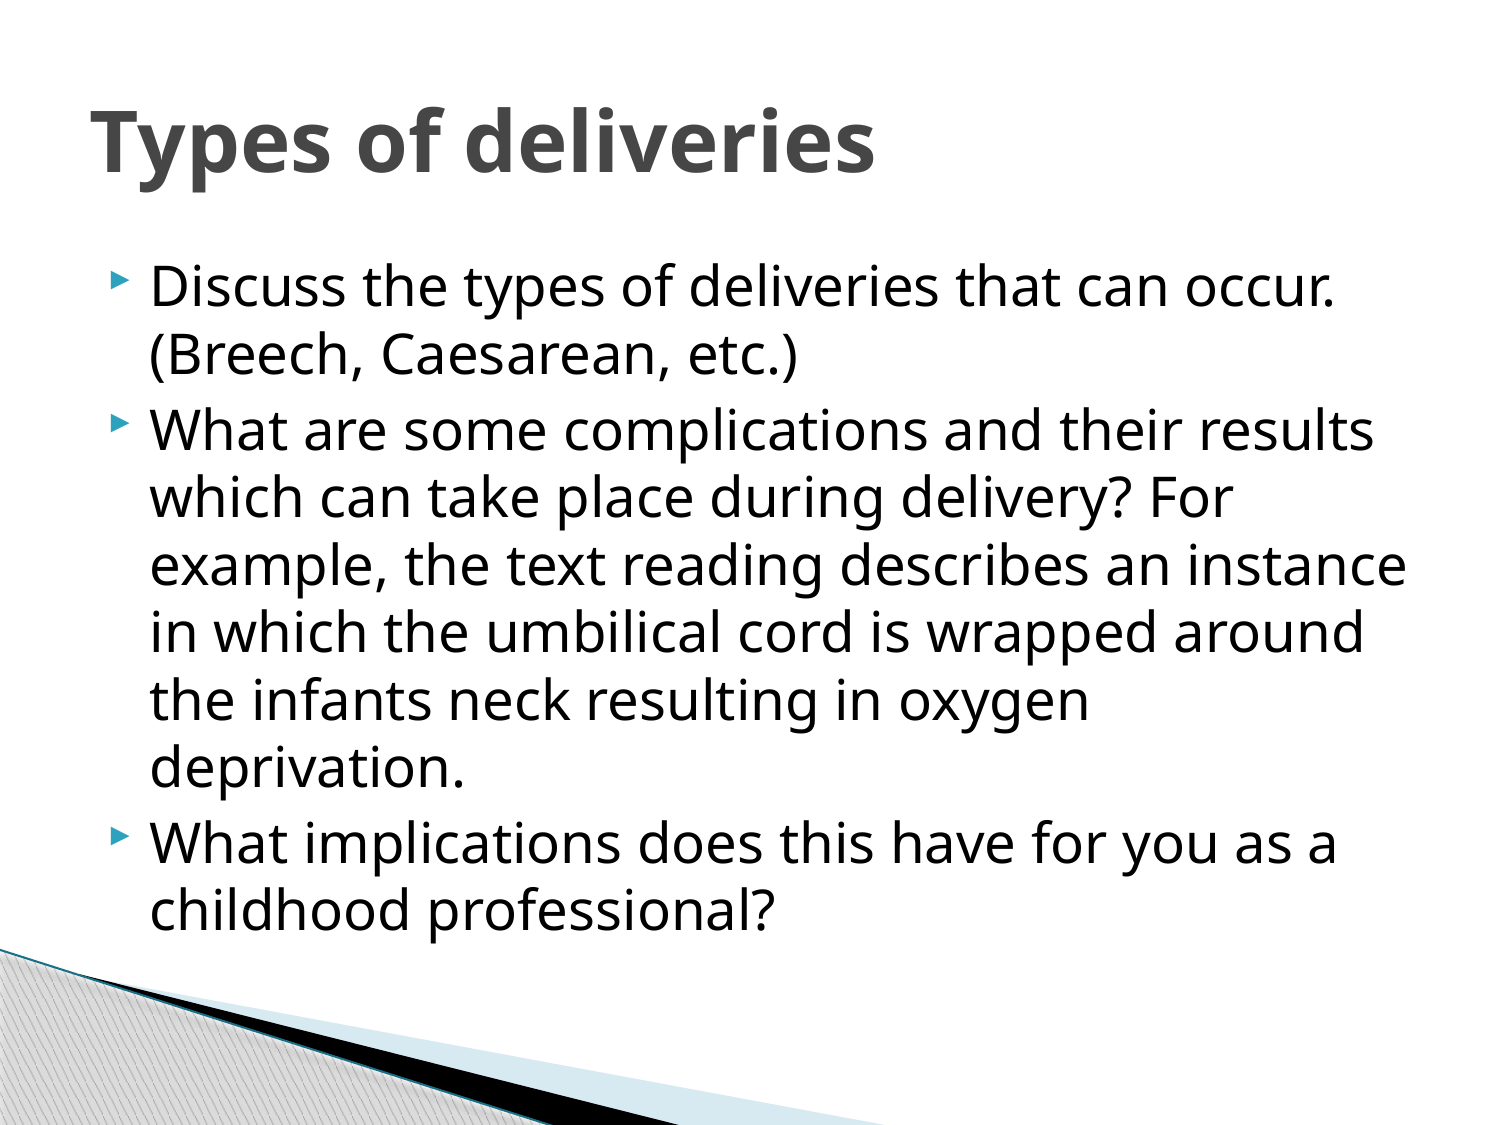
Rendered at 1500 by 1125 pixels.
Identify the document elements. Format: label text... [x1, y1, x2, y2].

list Discuss the types of deliveries that can occur. (Breech, Caesarean, etc.) What are some complications and their results which can take place during delivery? For example, the text reading describes an instance in which the umbilical cord is wrapped around the infants neck resulting in oxygen deprivation. What implications does this have for you as a childhood professional? [75, 243, 1425, 986]
title Types of deliveries [75, 45, 1425, 233]
